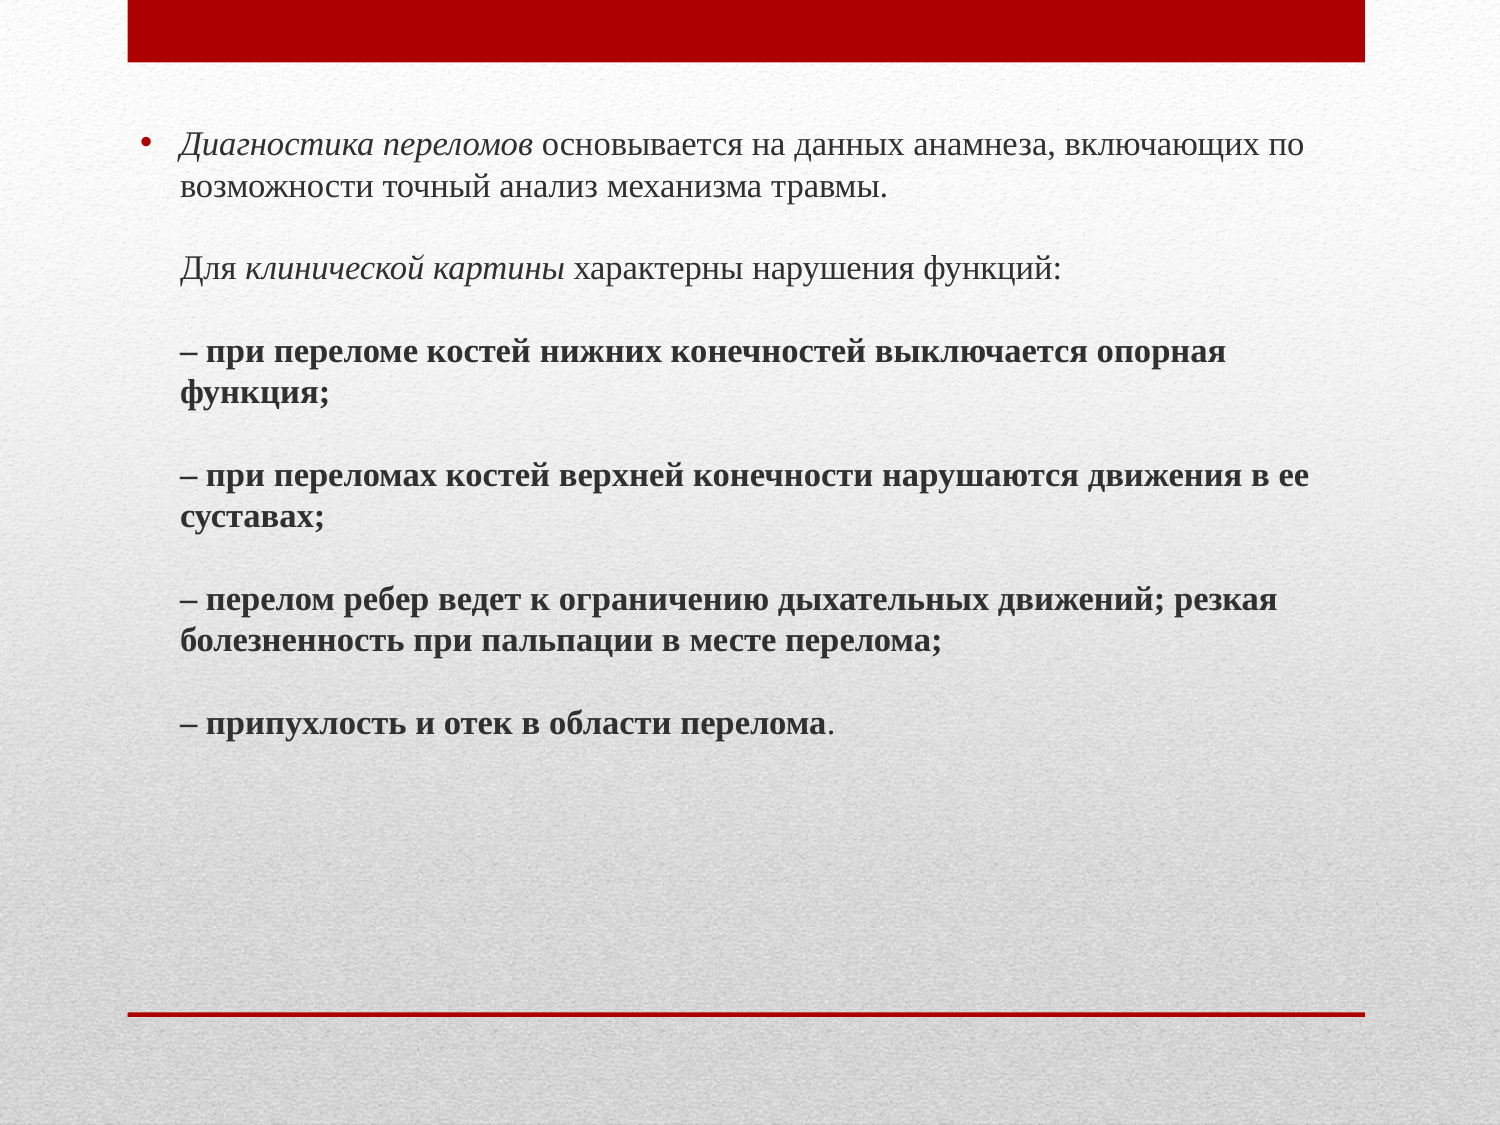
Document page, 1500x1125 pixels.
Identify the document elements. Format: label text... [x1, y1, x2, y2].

list Диагностика переломов основывается на данных анамнеза, включающих по возможности точный анализ механизма травмы. Для клинической картины характер­ны нарушения функций: – при переломе костей нижних конечностей выключается опорная функция; – при переломах костей верхней конечности нарушаются движения в ее суставах; – перелом ребер ведет к ограничению дыхательных движений; резкая болезненность при пальпации в месте перелома; – припухлость и отек в области перелома. [125, 112, 1365, 750]
